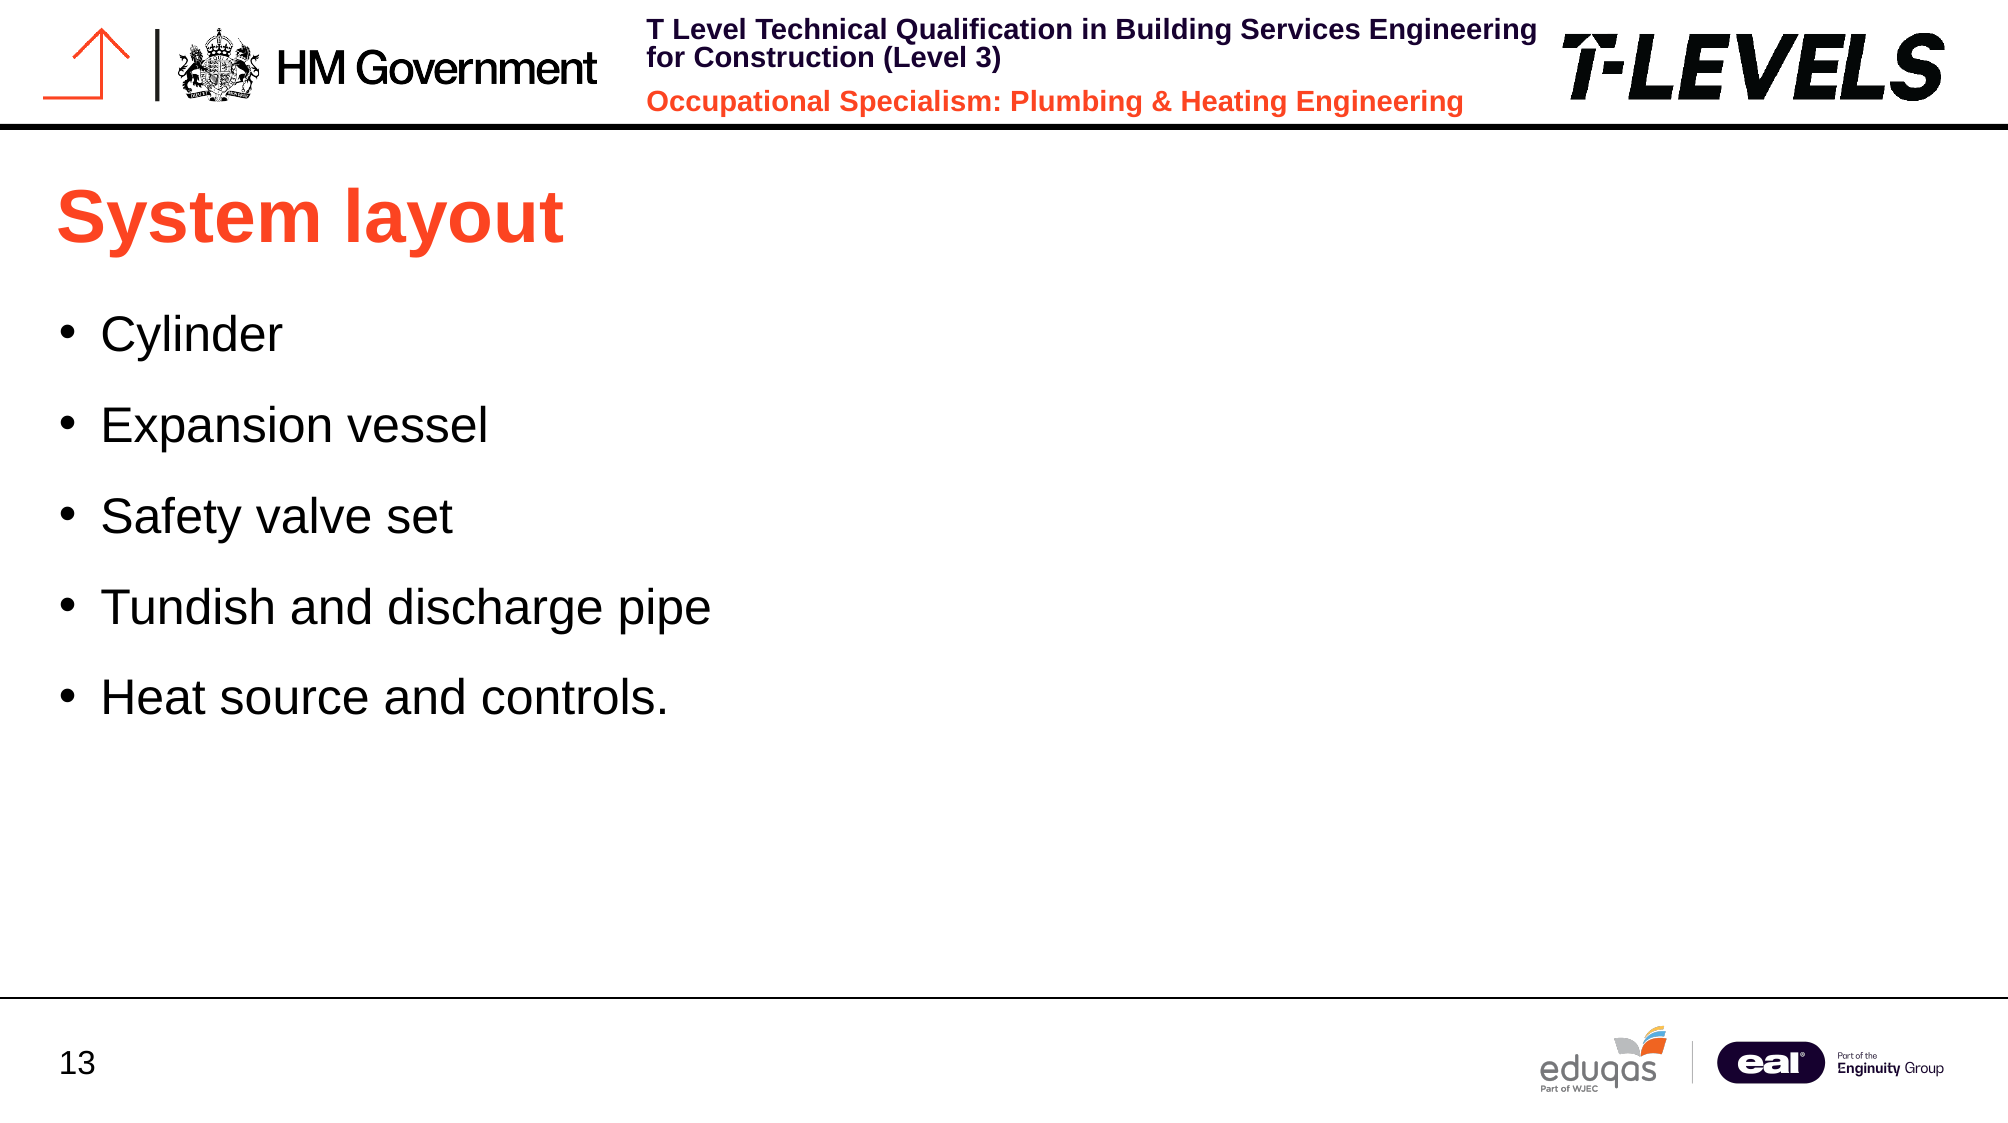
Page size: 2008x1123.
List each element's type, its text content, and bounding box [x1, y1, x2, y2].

title System layout [41, 111, 1949, 314]
picture [1535, 1021, 1949, 1097]
picture [38, 27, 136, 100]
list Cylinder Expansion vessel Safety valve set Tundish and discharge pipe Heat source and controls. [59, 295, 1949, 975]
picture [155, 28, 597, 102]
picture [1543, 25, 1964, 108]
